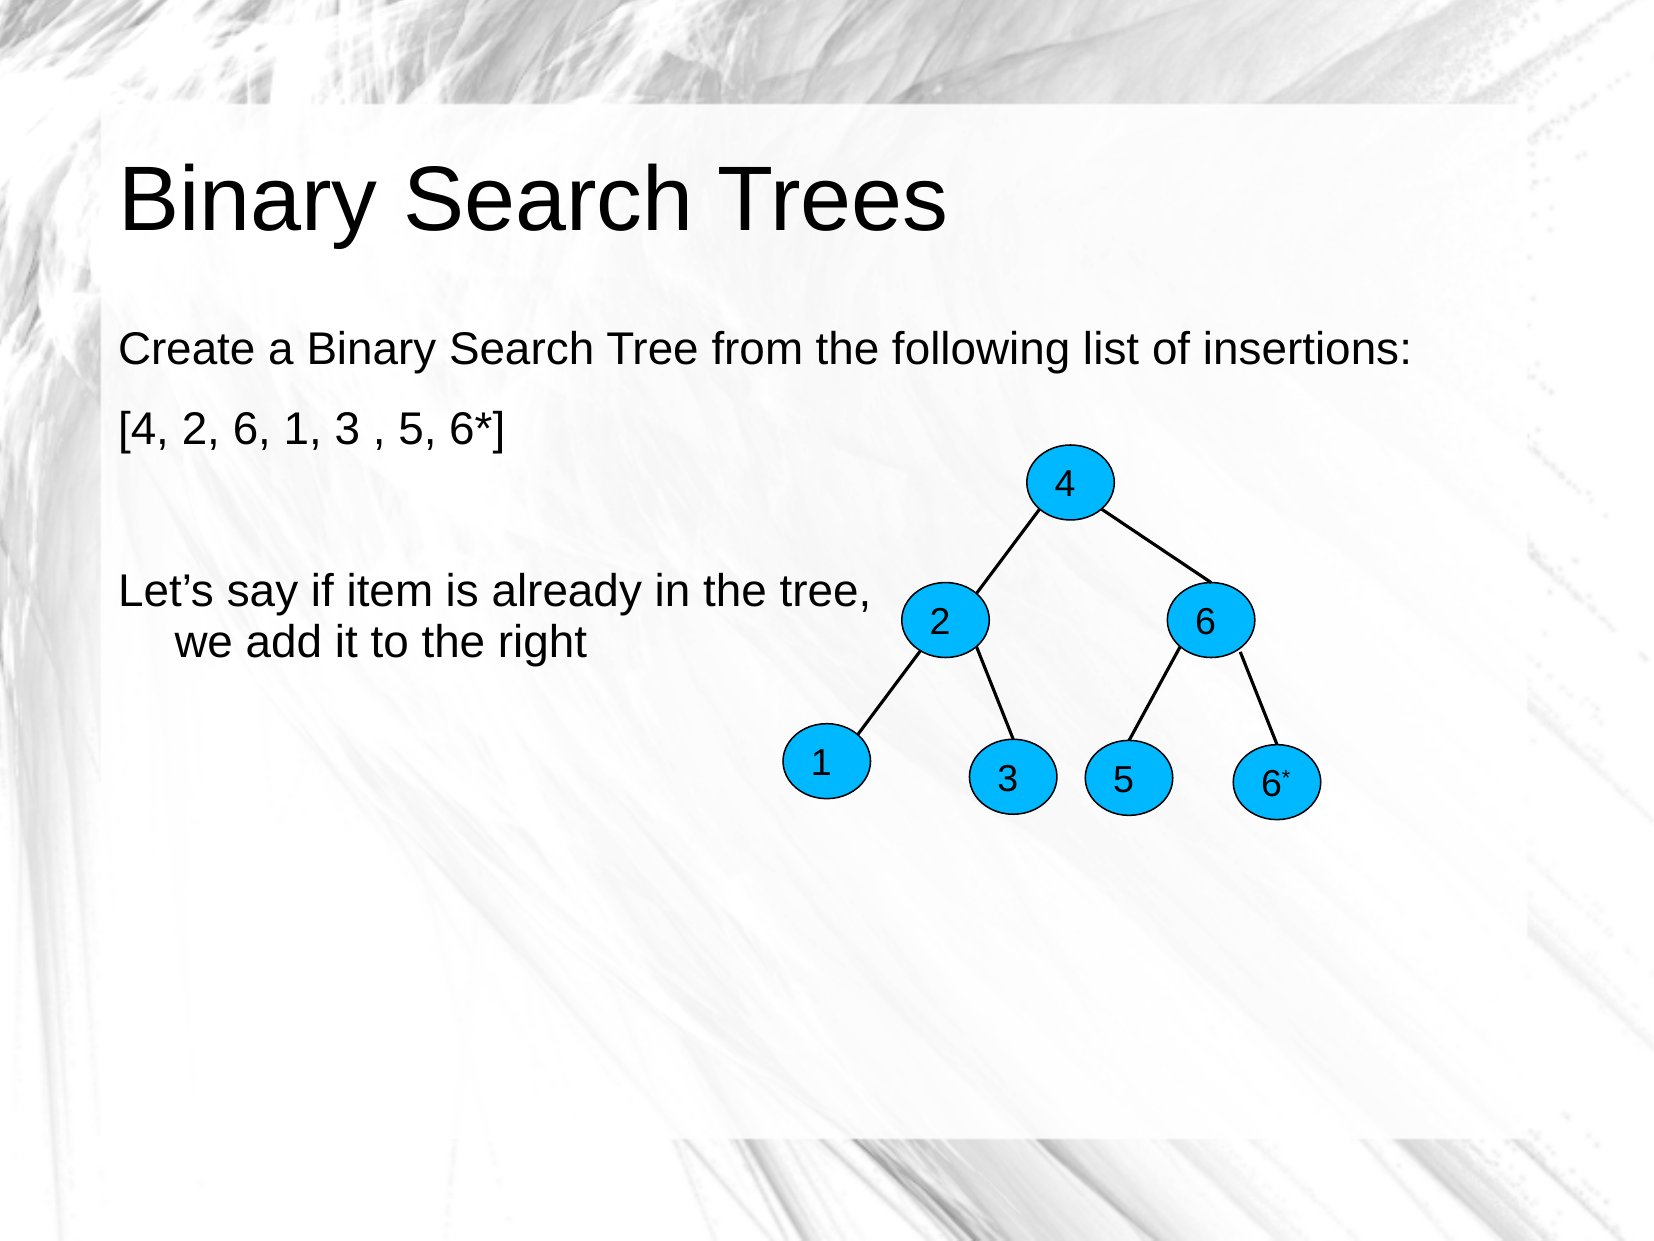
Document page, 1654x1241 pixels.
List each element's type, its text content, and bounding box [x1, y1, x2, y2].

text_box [782, 444, 1321, 820]
picture [0, 0, 1654, 1241]
list Create a Binary Search Tree from the following list of insertions: [4, 2, 6, 1, 3 , 5, 6*] Let’s say if item is already in the tree, we add it to the right [118, 319, 1571, 1109]
title Binary Search Trees [118, 93, 1506, 299]
